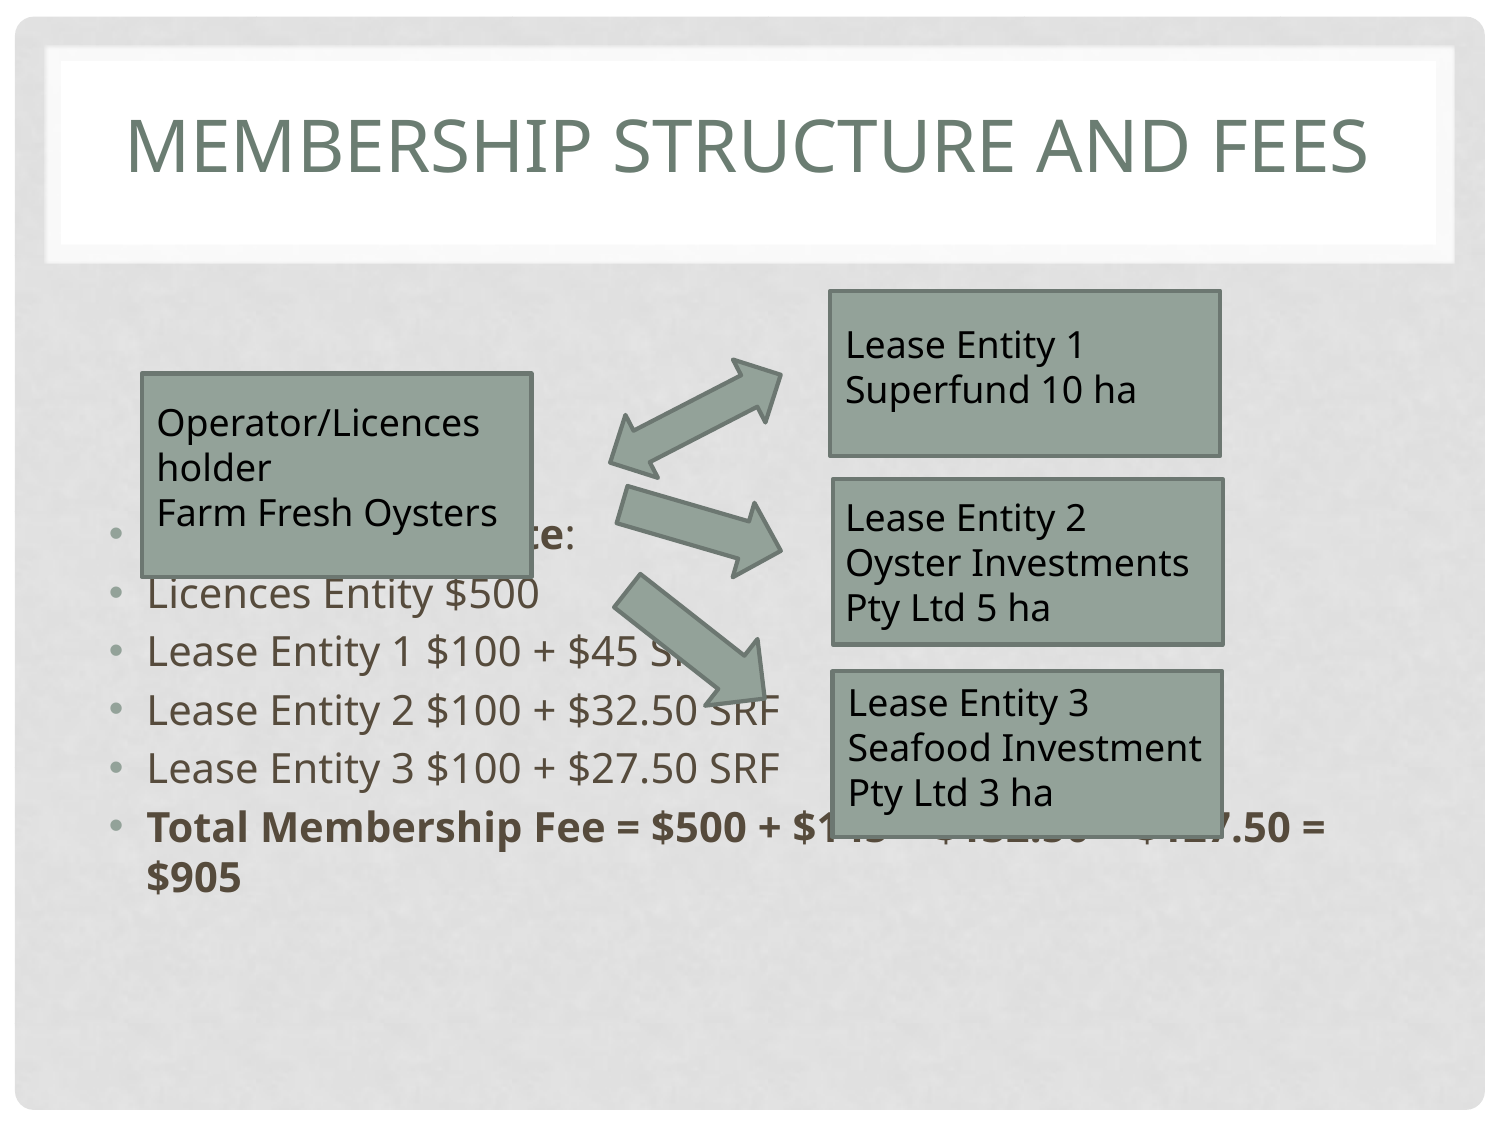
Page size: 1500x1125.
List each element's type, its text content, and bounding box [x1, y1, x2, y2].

text_box [608, 357, 783, 480]
text_box [828, 289, 1222, 458]
text_box [614, 483, 783, 580]
text_box Lease Entity 1 Superfund 10 ha [830, 269, 1247, 419]
text_box [830, 669, 1224, 839]
text_box [612, 571, 767, 708]
text_box [140, 371, 534, 579]
title Membership structure and fees [69, 66, 1425, 220]
list Fee Structure 1 vote: Licences Entity $500 Lease Entity 1 $100 + $45 SRF Lease Entity 2 $100 + $32.50 SRF Lease Entity 3 $100 + $27.50 SRF Total Membership Fee = $500 + $145 + $132.50 + $127.50 = $905 [75, 267, 1425, 1005]
text_box Lease Entity 2 Oyster Investments Pty Ltd 5 ha [830, 486, 1223, 636]
text_box Lease Entity 3 Seafood Investment Pty Ltd 3 ha [832, 671, 1247, 822]
text_box [831, 477, 1225, 647]
text_box Operator/Licences holder Farm Fresh Oysters [141, 391, 532, 542]
